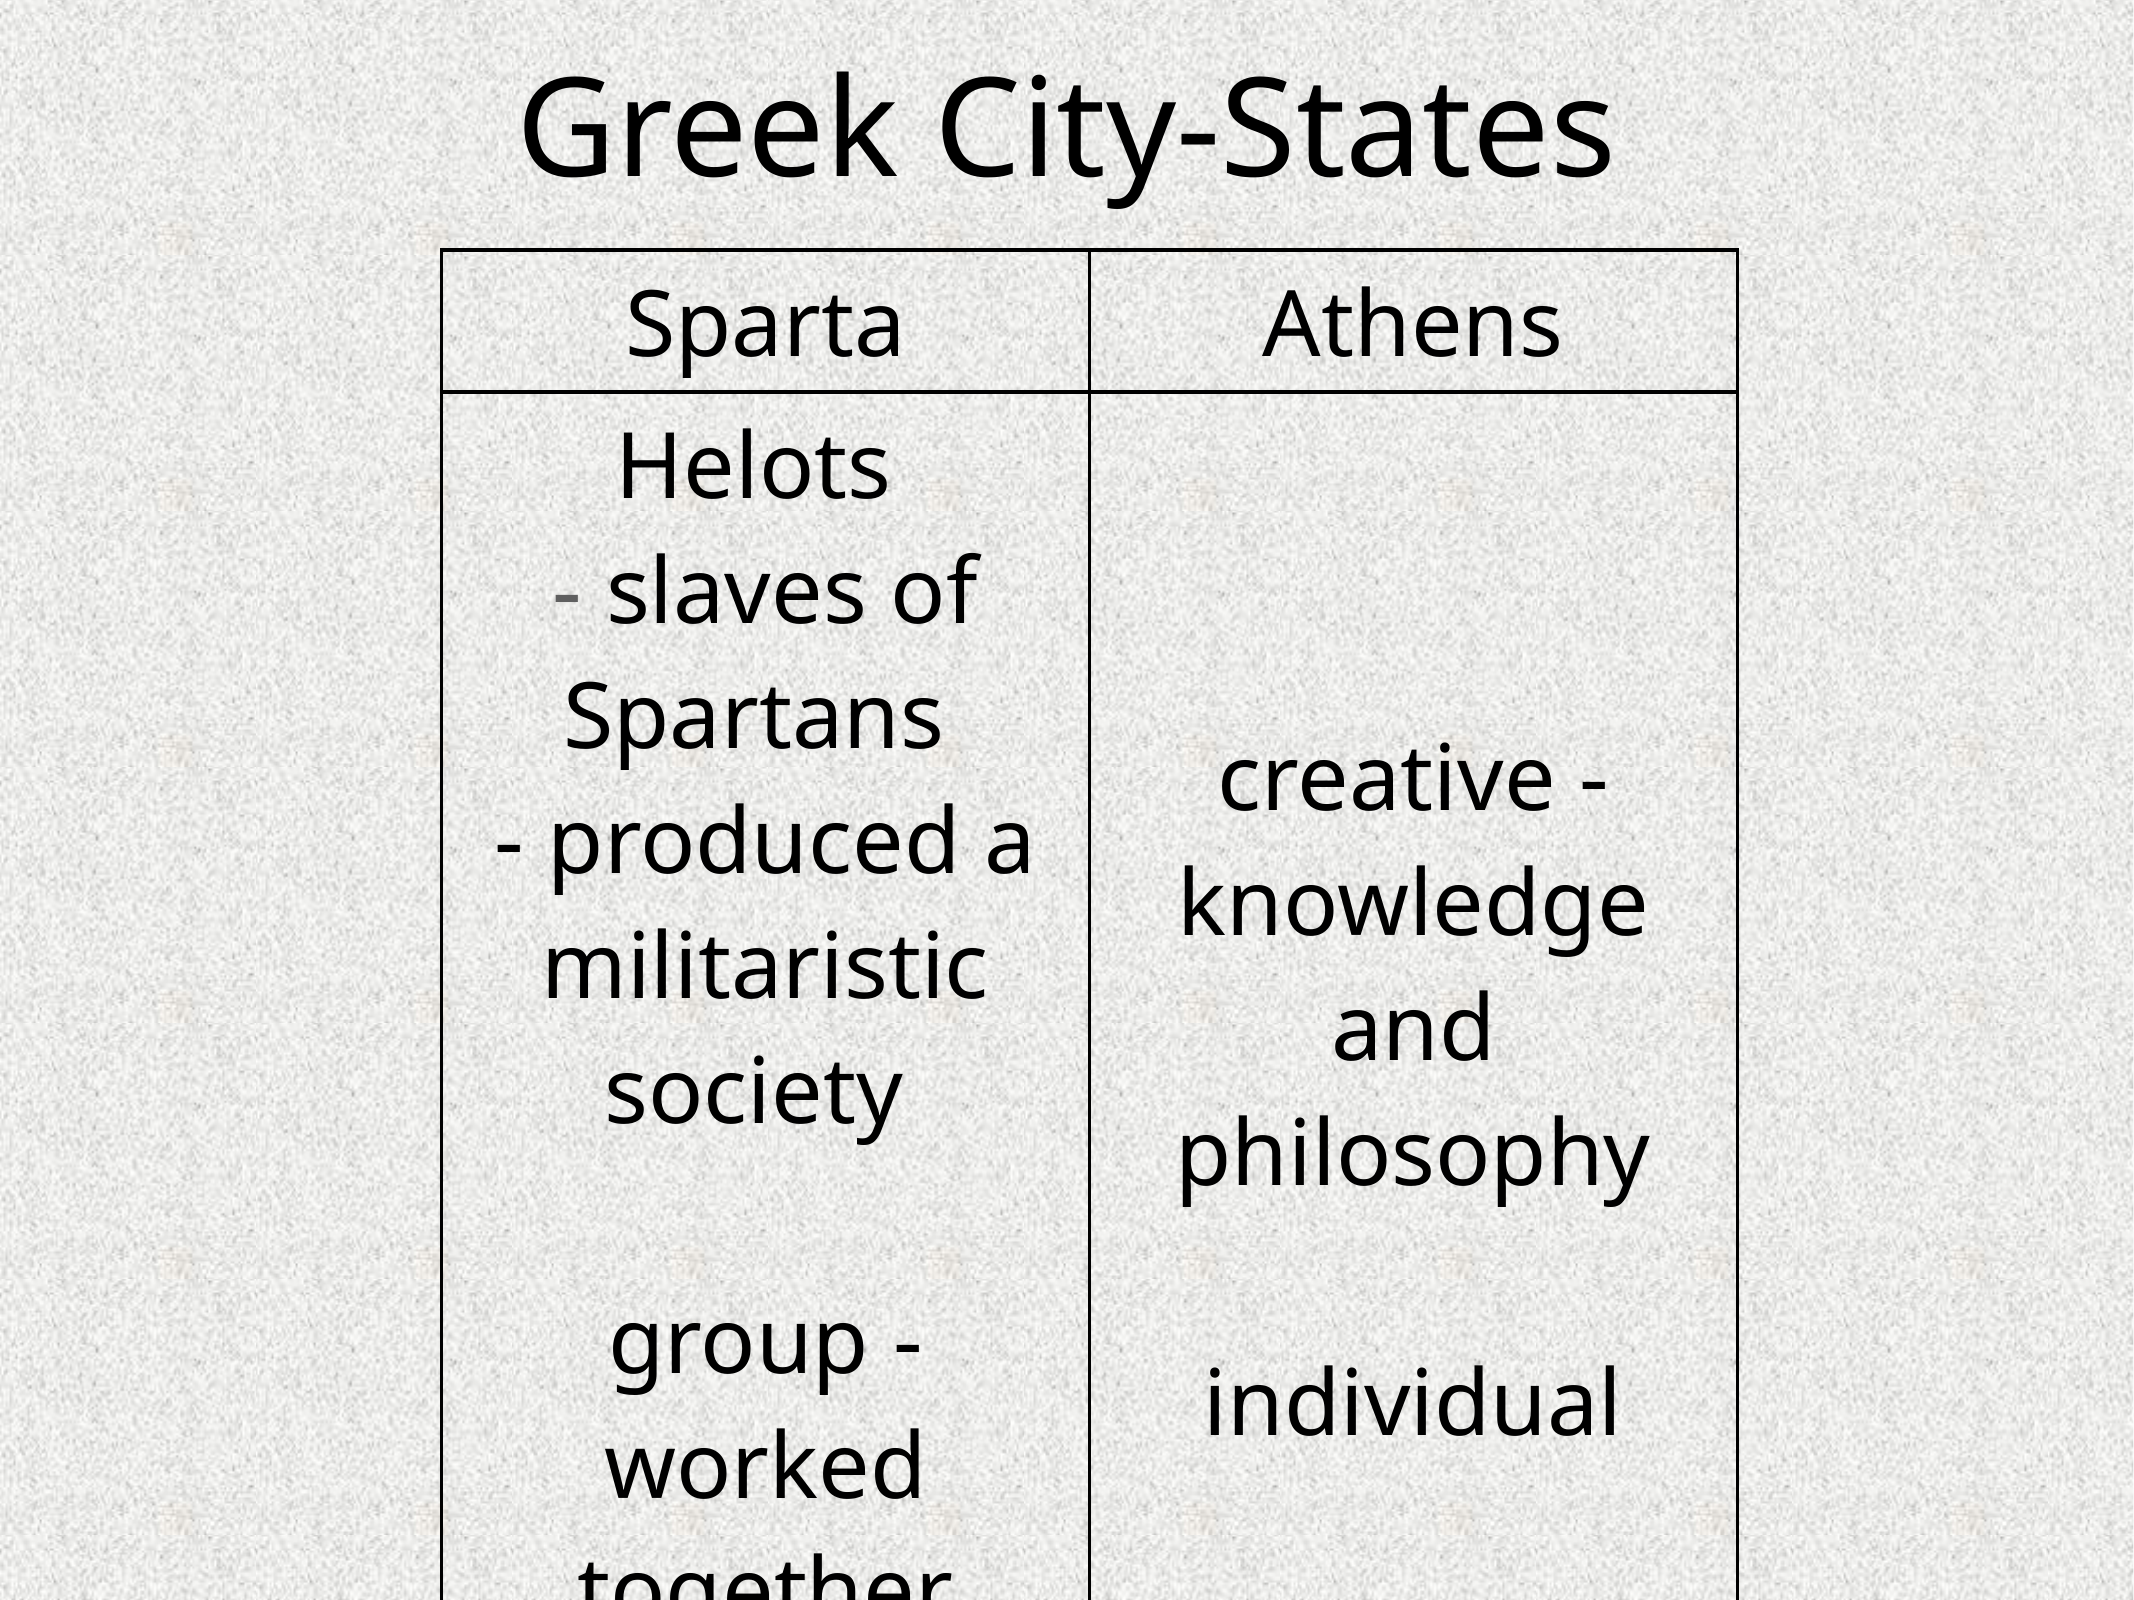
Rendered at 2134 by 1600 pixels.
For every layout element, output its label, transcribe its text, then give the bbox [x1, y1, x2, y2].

title Greek City-States [93, 53, 2041, 213]
table_cell Helots slaves of Spartans - produced a militaristic society group - worked together oligarchy Peloponnesian League [443, 394, 1088, 1600]
table_header Sparta [443, 252, 1088, 390]
table_header Athens [1091, 252, 1736, 390]
picture [0, 0, 2134, 1600]
table_cell creative - knowledge and philosophy individual democracy Delian League [1091, 394, 1736, 1600]
